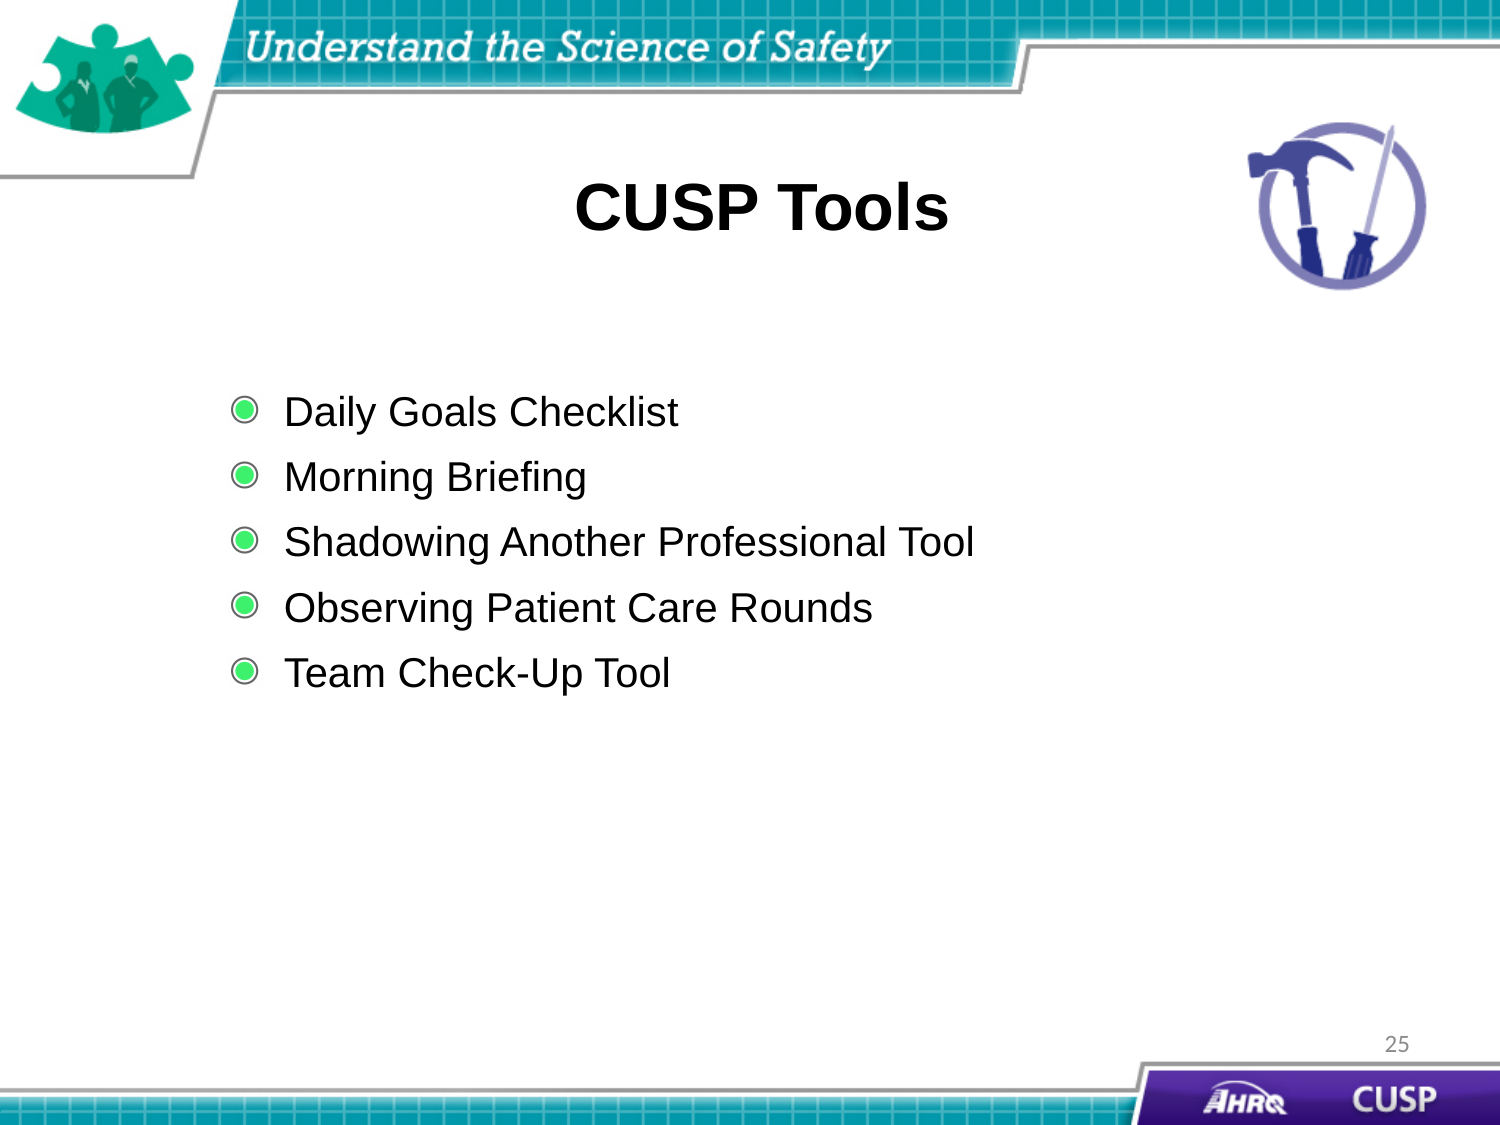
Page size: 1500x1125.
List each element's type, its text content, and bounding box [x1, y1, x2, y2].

title CUSP Tools [87, 125, 1182, 283]
picture [227, 525, 262, 555]
picture [0, 0, 1500, 1125]
picture [227, 460, 262, 490]
picture [227, 590, 262, 620]
list Daily Goals Checklist Morning Briefing Shadowing Another Professional Tool Observing Patient Care Rounds Team Check-Up Tool [212, 370, 1500, 1113]
picture [227, 656, 262, 686]
picture [227, 394, 262, 425]
slide_number 25 [1074, 1012, 1425, 1073]
